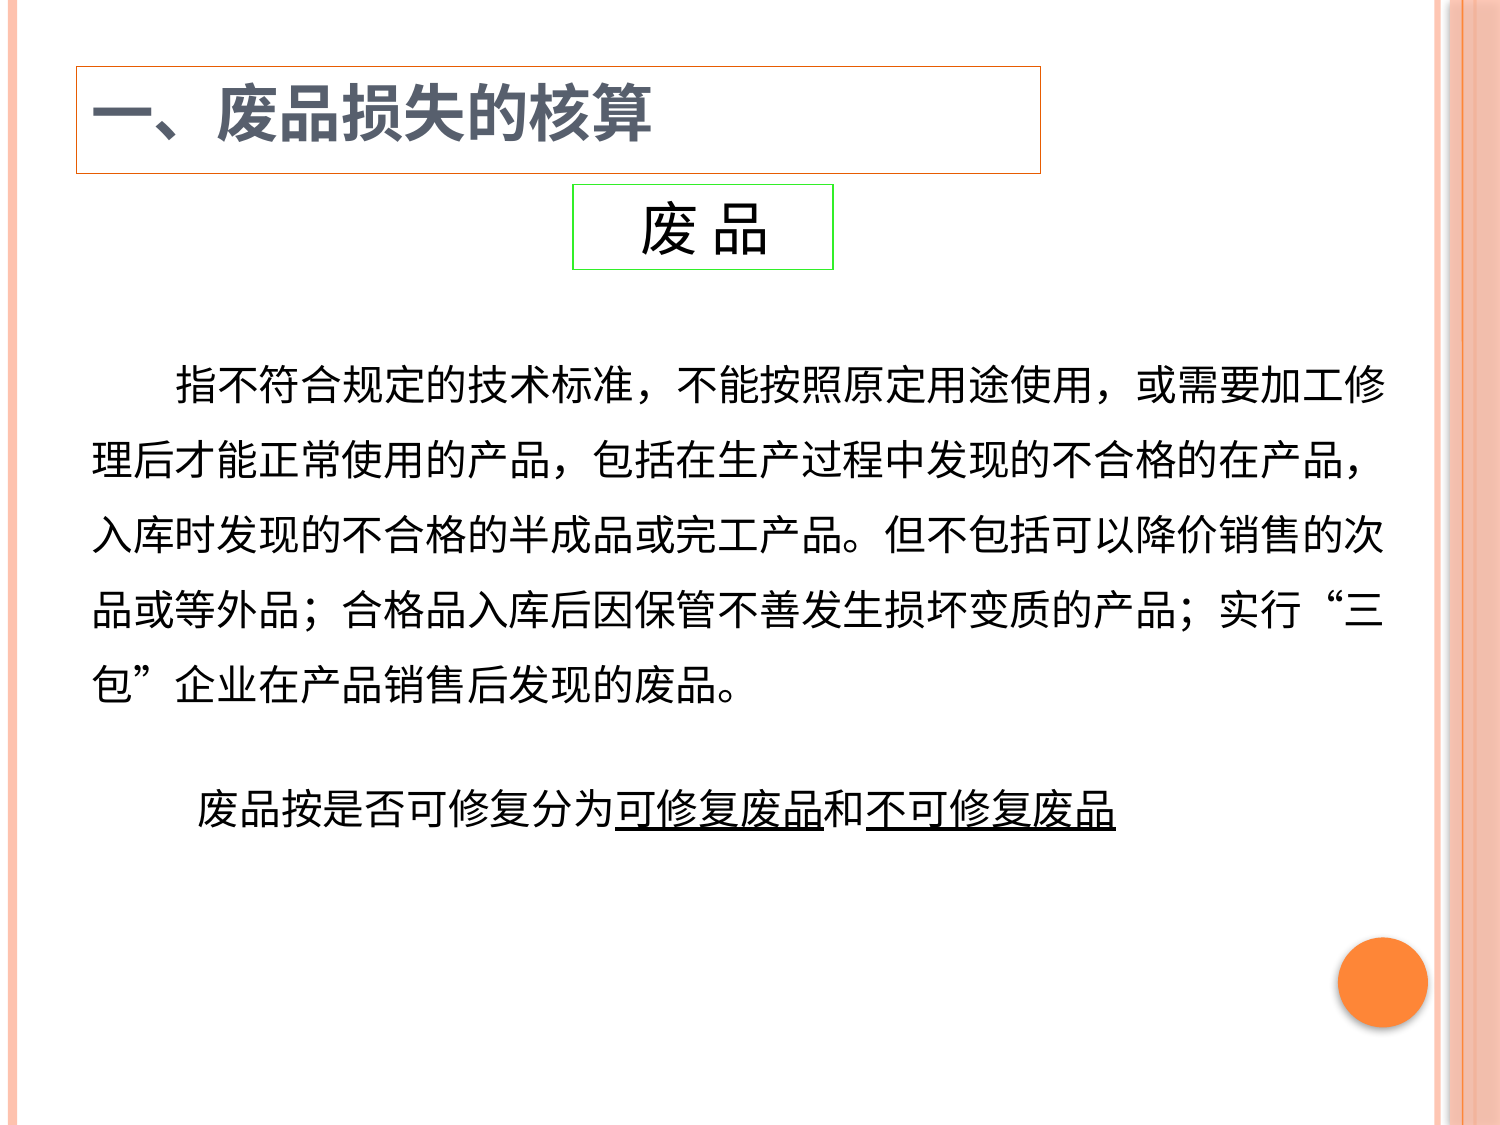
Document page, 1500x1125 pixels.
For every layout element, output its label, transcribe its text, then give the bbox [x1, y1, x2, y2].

text_box 废品按是否可修复分为可修复废品和不可修复废品 [182, 775, 1164, 840]
text_box 指不符合规定的技术标准，不能按照原定用途使用，或需要加工修理后才能正常使用的产品，包括在生产过程中发现的不合格的在产品，入库时发现的不合格的半成品或完工产品。但不包括可以降价销售的次品或等外品；合格品入库后因保管不善发生损坏变质的产品；实行“三包”企业在产品销售后发现的废品。 [76, 326, 1424, 716]
text_box 一、废品损失的核算 [76, 66, 1041, 174]
text_box 废 品 [572, 184, 833, 270]
